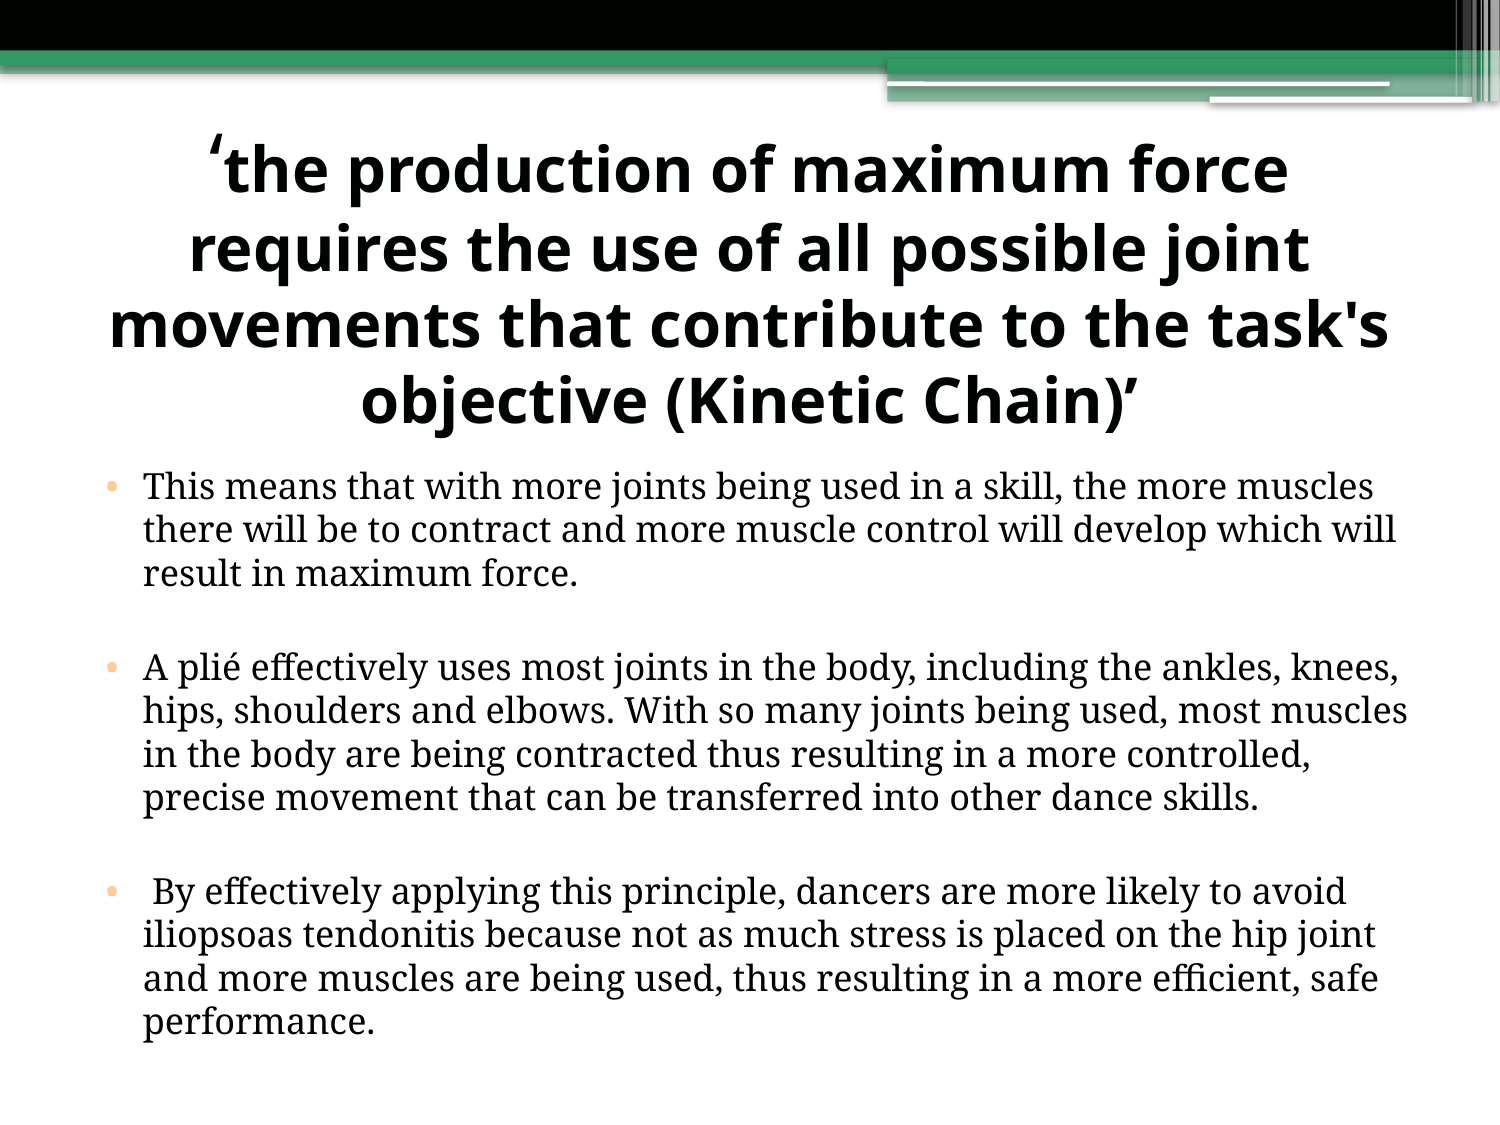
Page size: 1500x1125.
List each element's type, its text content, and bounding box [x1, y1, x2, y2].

title ‘the production of maximum force requires the use of all possible joint movements that contribute to the task's objective (Kinetic Chain)’ [76, 101, 1424, 445]
list This means that with more joints being used in a skill, the more muscles there will be to contract and more muscle control will develop which will result in maximum force. A plié effectively uses most joints in the body, including the ankles, knees, hips, shoulders and elbows. With so many joints being used, most muscles in the body are being contracted thus resulting in a more controlled, precise movement that can be transferred into other dance skills. By effectively applying this principle, dancers are more likely to avoid iliopsoas tendonitis because not as much stress is placed on the hip joint and more muscles are being used, thus resulting in a more efficient, safe performance. [75, 456, 1425, 1079]
